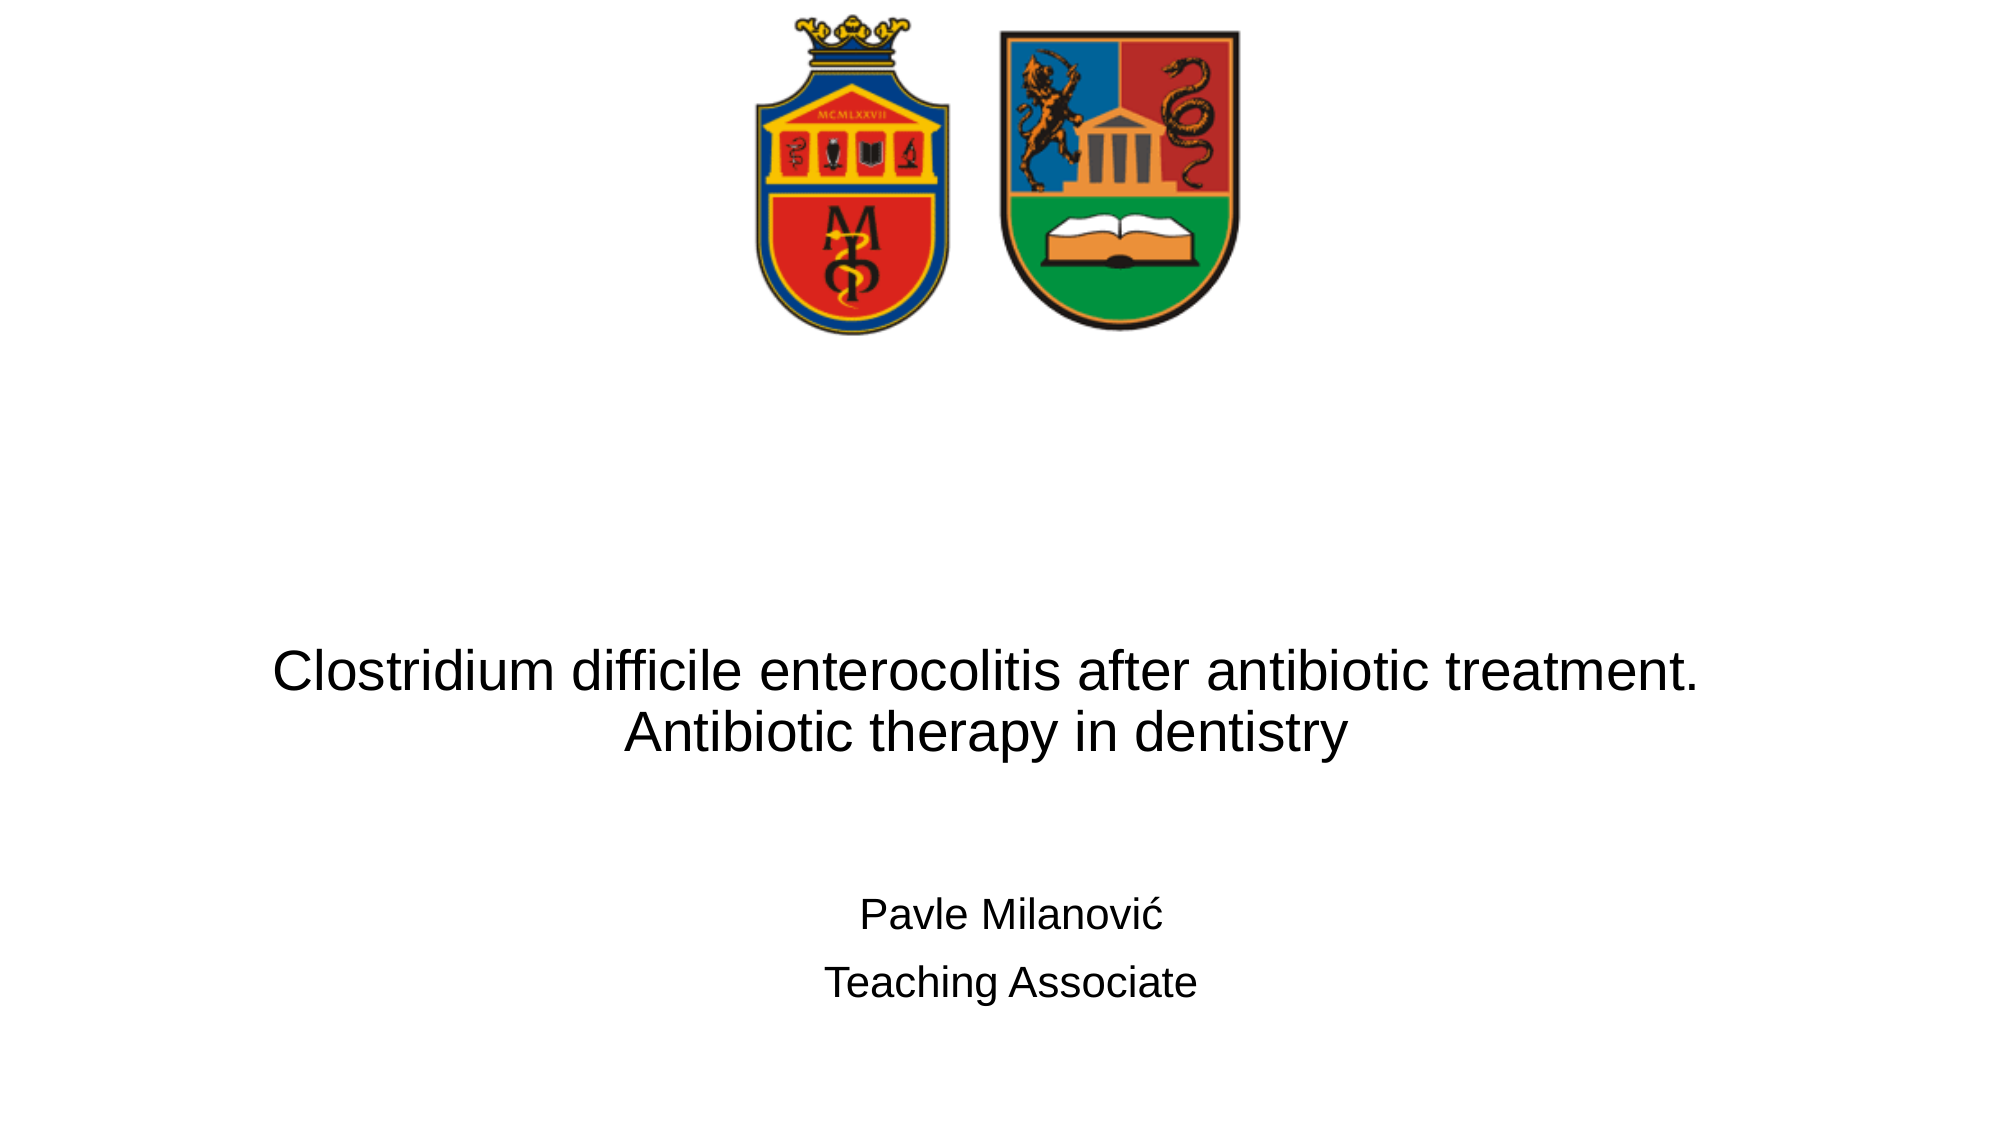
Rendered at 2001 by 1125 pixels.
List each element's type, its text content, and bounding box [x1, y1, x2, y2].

picture [734, 0, 969, 349]
title Clostridium difficile enterocolitis after antibiotic treatment. Antibiotic therapy in dentistry [237, 379, 1738, 772]
picture [987, 15, 1257, 341]
subtitle Pavle Milanović Teaching Associate [261, 810, 1762, 1083]
